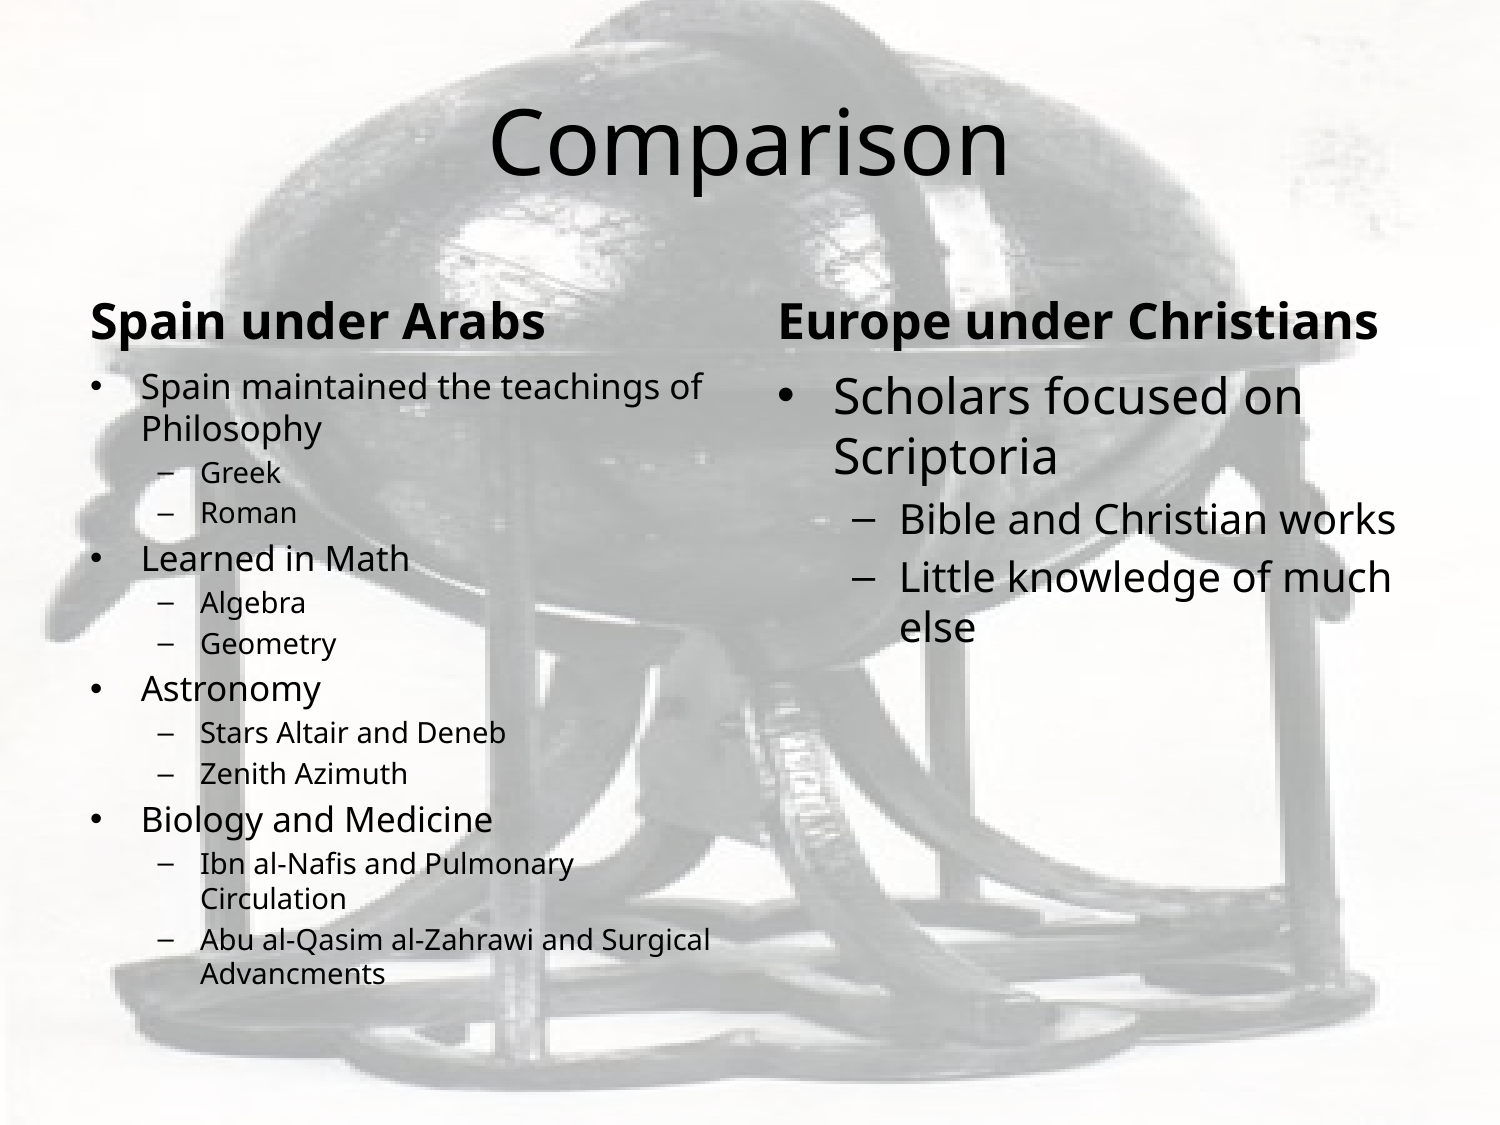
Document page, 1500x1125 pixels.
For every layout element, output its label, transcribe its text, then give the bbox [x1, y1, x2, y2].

list Spain maintained the teachings of Philosophy Greek Roman Learned in Math Algebra Geometry Astronomy Stars Altair and Deneb Zenith Azimuth Biology and Medicine Ibn al-Nafis and Pulmonary Circulation Abu al-Qasim al-Zahrawi and Surgical Advancments [75, 356, 738, 1005]
list Spain under Arabs [75, 251, 738, 356]
list Scholars focused on Scriptoria Bible and Christian works Little knowledge of much else [761, 356, 1425, 1005]
list Europe under Christians [761, 251, 1425, 356]
title Comparison [75, 45, 1425, 233]
